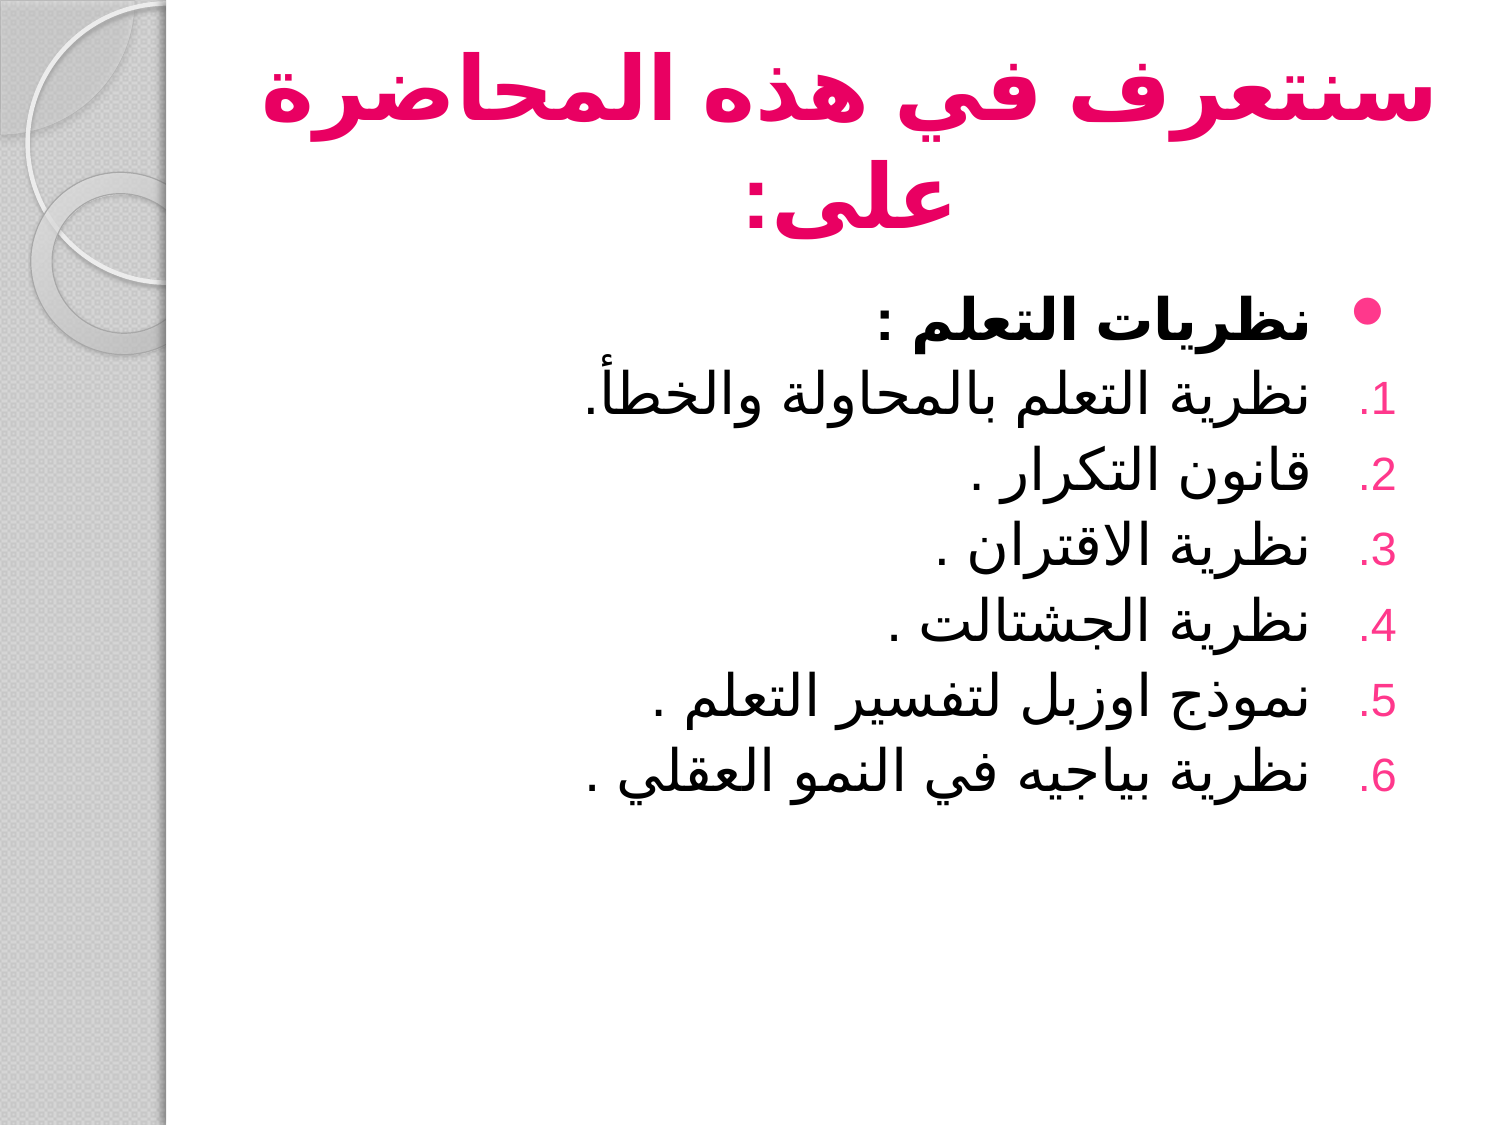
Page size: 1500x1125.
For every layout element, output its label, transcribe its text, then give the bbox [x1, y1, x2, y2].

list نظريات التعلم : نظرية التعلم بالمحاولة والخطأ. قانون التكرار . نظرية الاقتران . نظرية الجشتالت . نموذج اوزبل لتفسير التعلم . نظرية بياجيه في النمو العقلي . [162, 275, 1425, 1002]
title سنتعرف في هذه المحاضرة على: [235, 45, 1466, 233]
